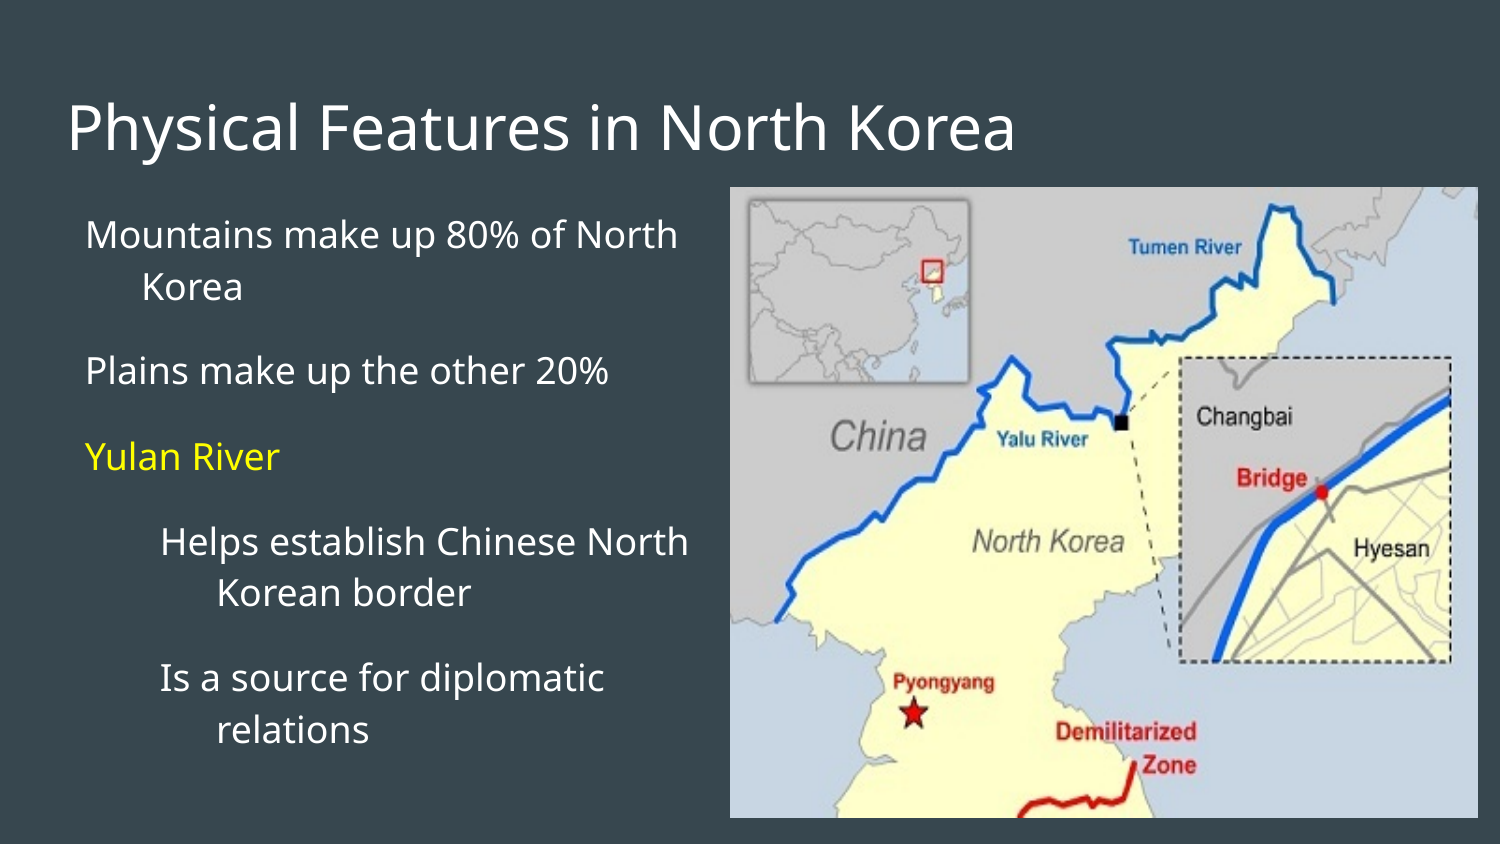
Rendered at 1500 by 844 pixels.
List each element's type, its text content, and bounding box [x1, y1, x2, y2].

picture [729, 187, 1478, 818]
title Physical Features in North Korea [51, 72, 1449, 167]
list Mountains make up 80% of North Korea Plains make up the other 20% Yulan River Helps establish Chinese North Korean border Is a source for diplomatic relations [51, 189, 708, 750]
